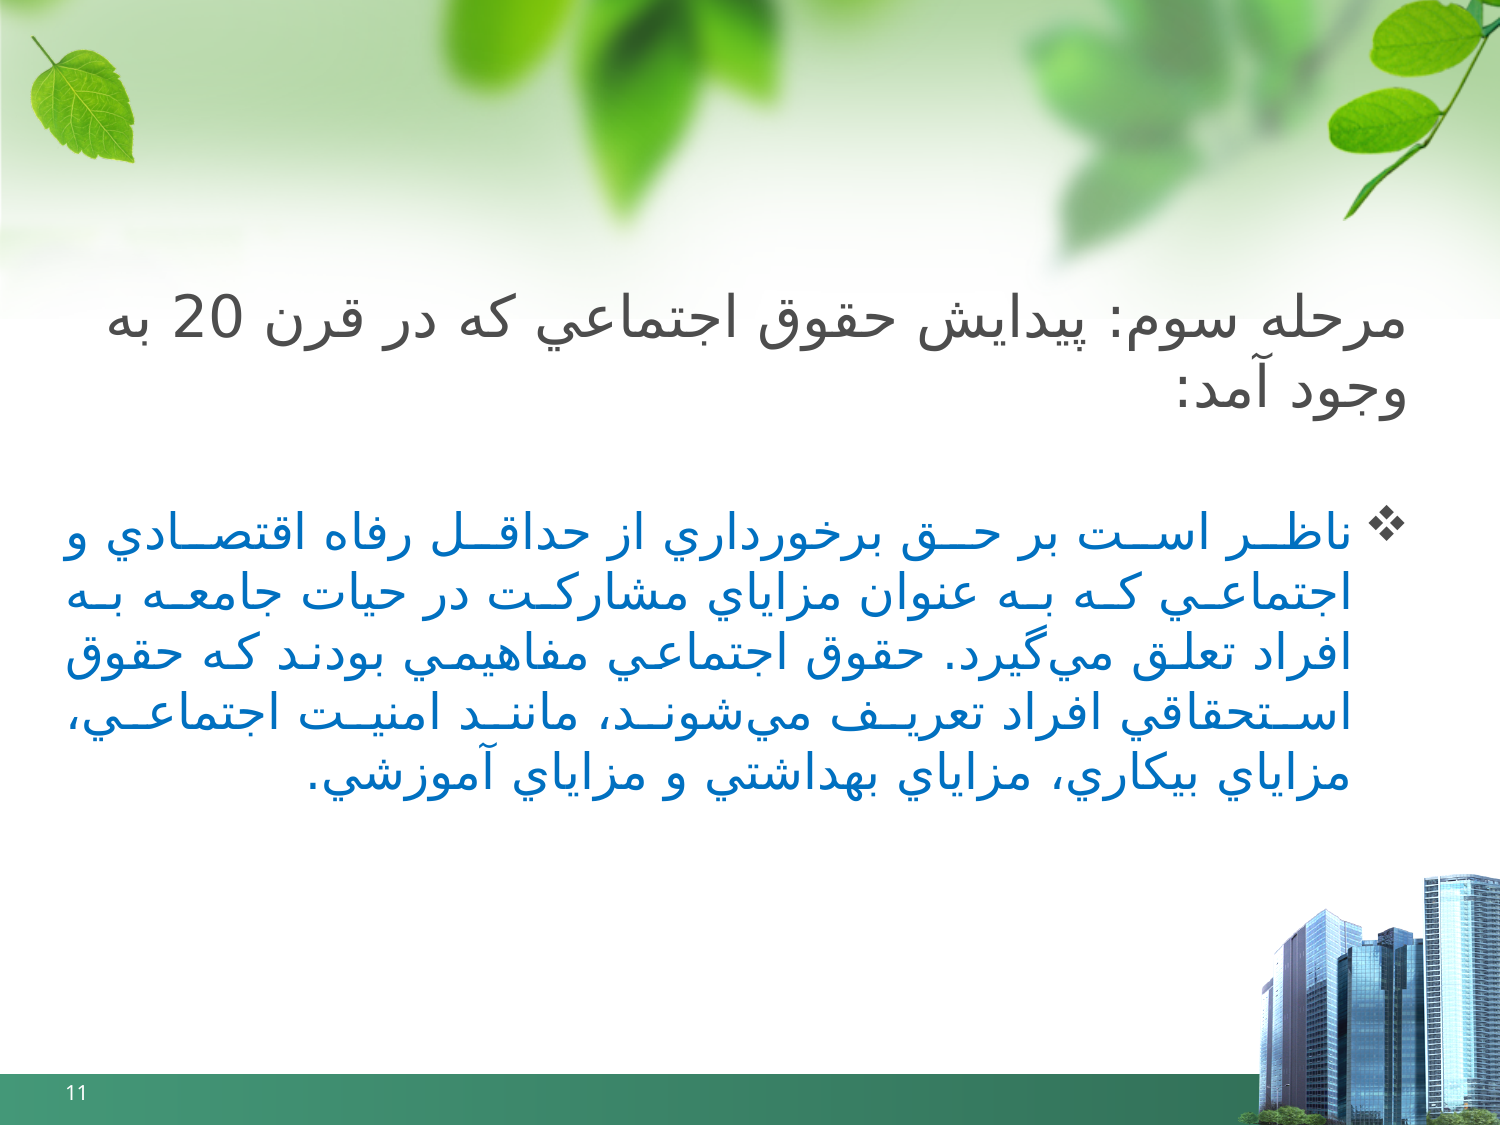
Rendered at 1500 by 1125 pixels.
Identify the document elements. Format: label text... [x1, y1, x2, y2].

picture [0, 0, 1500, 319]
slide_number 11 [50, 1072, 138, 1113]
list مرحله سوم: پیدایش حقوق اجتماعي که در قرن 20 به وجود آمد: ناظر است بر حق برخورداري از حداقل رفاه اقتصادي و اجتماعي كه به عنوان مزاياي مشاركت در حيات جامعه به افراد تعلق مي‌گيرد. حقوق اجتماعي مفاهيمي بودند كه حقوق استحقاقي افراد تعريف مي‌شوند، مانند امنيت اجتماعي، مزاياي بيكاري، مزاياي بهداشتي و مزاياي آموزشي. [50, 200, 1425, 1038]
